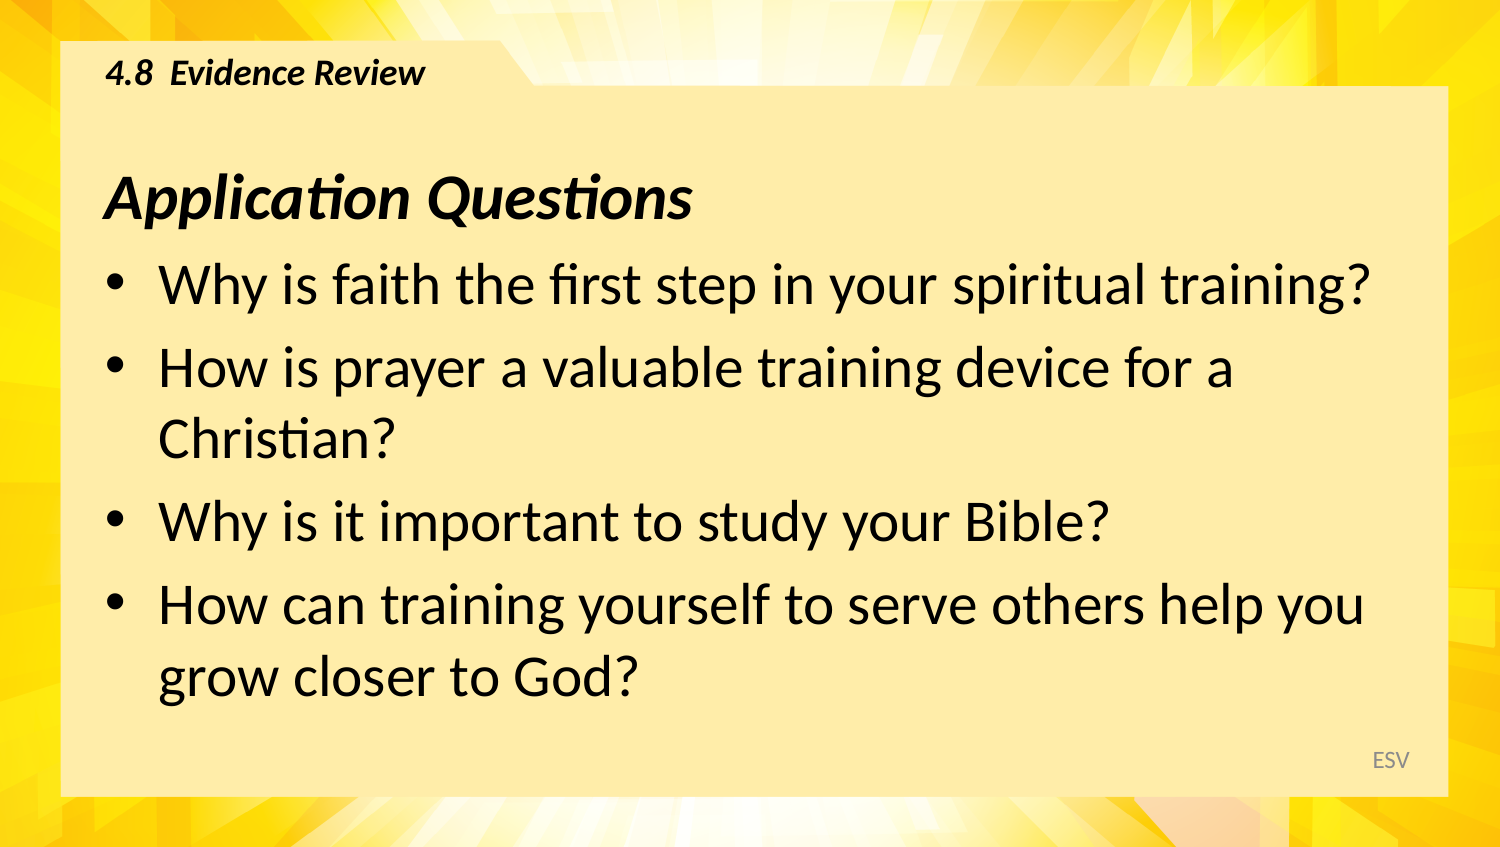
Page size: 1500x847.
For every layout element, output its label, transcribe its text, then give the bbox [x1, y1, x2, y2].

list Application Questions Why is faith the first step in your spiritual training? How is prayer a valuable training device for a Christian? Why is it important to study your Bible? How can training yourself to serve others help you grow closer to God? [89, 141, 1403, 722]
footer ESV [950, 736, 1425, 782]
title 4.8 Evidence Review [89, 33, 1420, 108]
picture [0, 0, 1500, 847]
